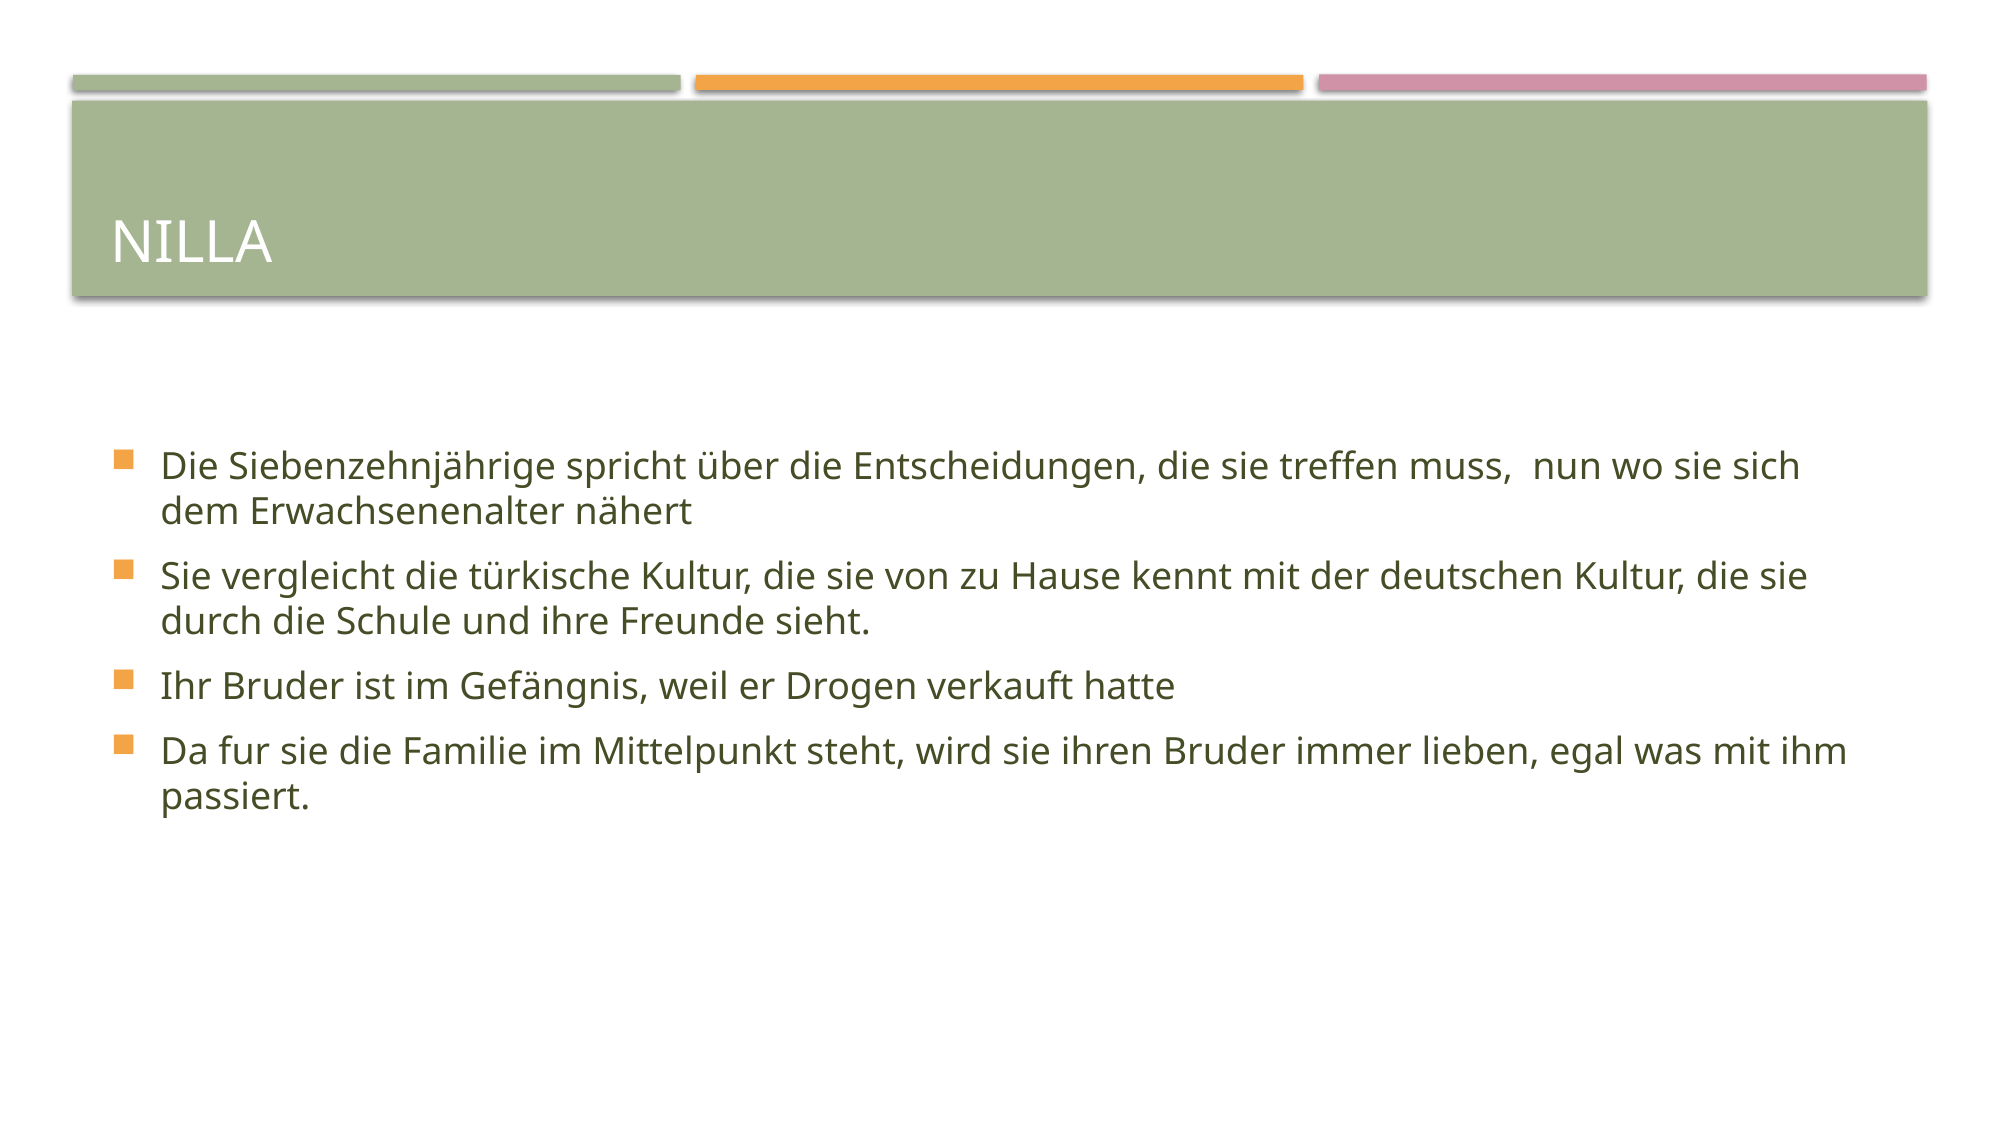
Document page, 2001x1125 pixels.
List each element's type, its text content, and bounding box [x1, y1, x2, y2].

title nilla [95, 115, 1905, 282]
list Die Siebenzehnjährige spricht über die Entscheidungen, die sie treffen muss, nun wo sie sich dem Erwachsenenalter nähert Sie vergleicht die türkische Kultur, die sie von zu Hause kennt mit der deutschen Kultur, die sie durch die Schule und ihre Freunde sieht. Ihr Bruder ist im Gefängnis, weil er Drogen verkauft hatte Da fur sie die Familie im Mittelpunkt steht, wird sie ihren Bruder immer lieben, egal was mit ihm passiert. [95, 328, 1905, 1062]
